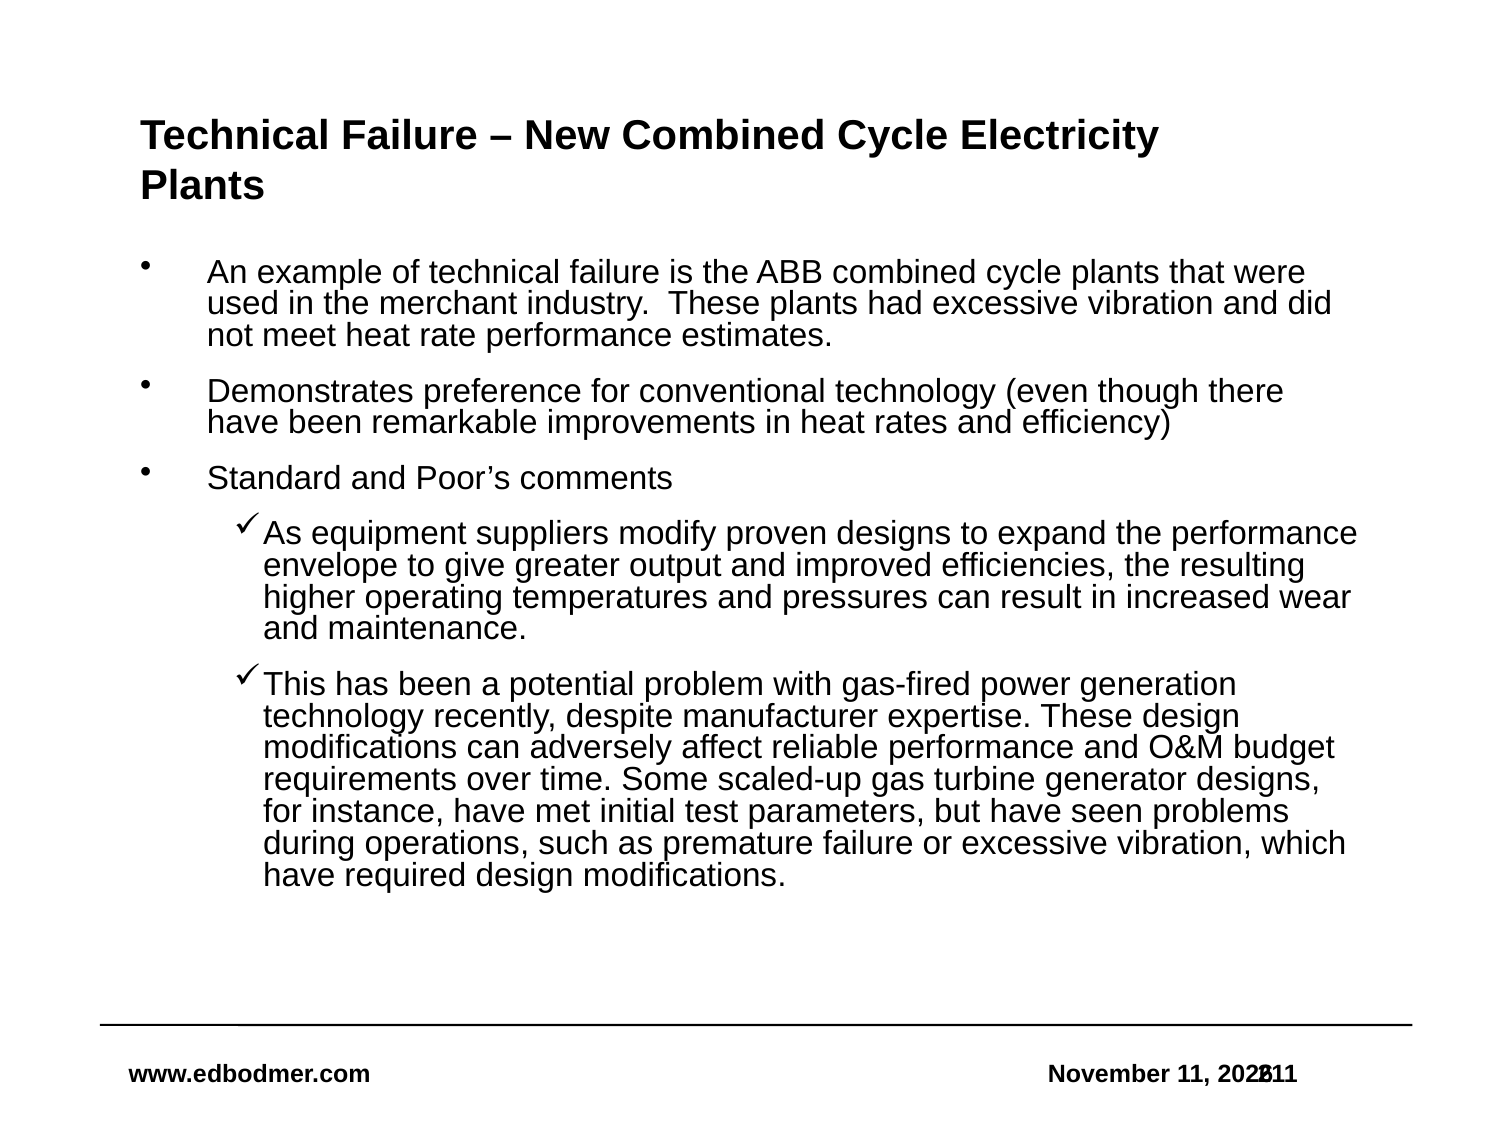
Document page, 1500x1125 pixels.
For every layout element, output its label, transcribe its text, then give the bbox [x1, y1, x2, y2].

title Technical Failure – New Combined Cycle Electricity Plants [124, 99, 1288, 226]
list An example of technical failure is the ABB combined cycle plants that were used in the merchant industry. These plants had excessive vibration and did not meet heat rate performance estimates. Demonstrates preference for conventional technology (even though there have been remarkable improvements in heat rates and efficiency) Standard and Poor’s comments As equipment suppliers modify proven designs to expand the performance envelope to give greater output and improved efficiencies, the resulting higher operating temperatures and pressures can result in increased wear and maintenance. This has been a potential problem with gas-fired power generation technology recently, despite manufacturer expertise. These design modifications can adversely affect reliable performance and O&M budget requirements over time. Some scaled-up gas turbine generator designs, for instance, have met initial test parameters, but have seen problems during operations, such as premature failure or excessive vibration, which have required design modifications. [124, 249, 1376, 1001]
